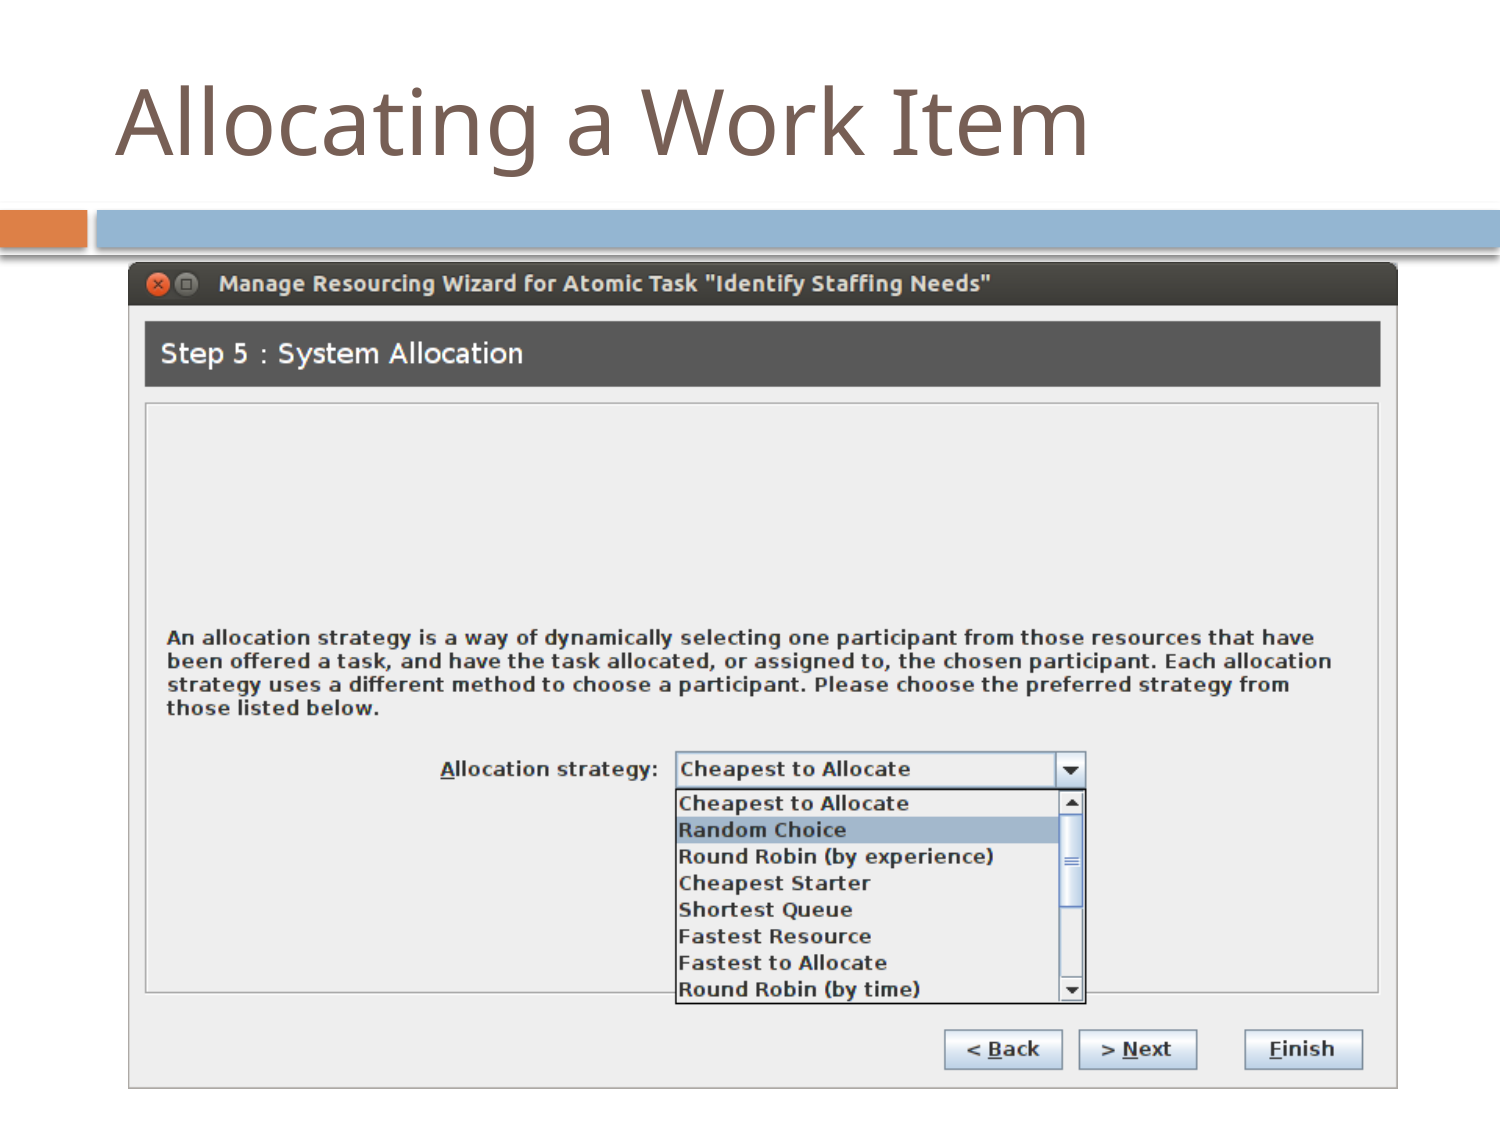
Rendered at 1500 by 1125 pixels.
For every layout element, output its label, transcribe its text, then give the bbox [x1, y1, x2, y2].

picture [128, 262, 1398, 1090]
title Allocating a Work Item [100, 37, 1438, 200]
